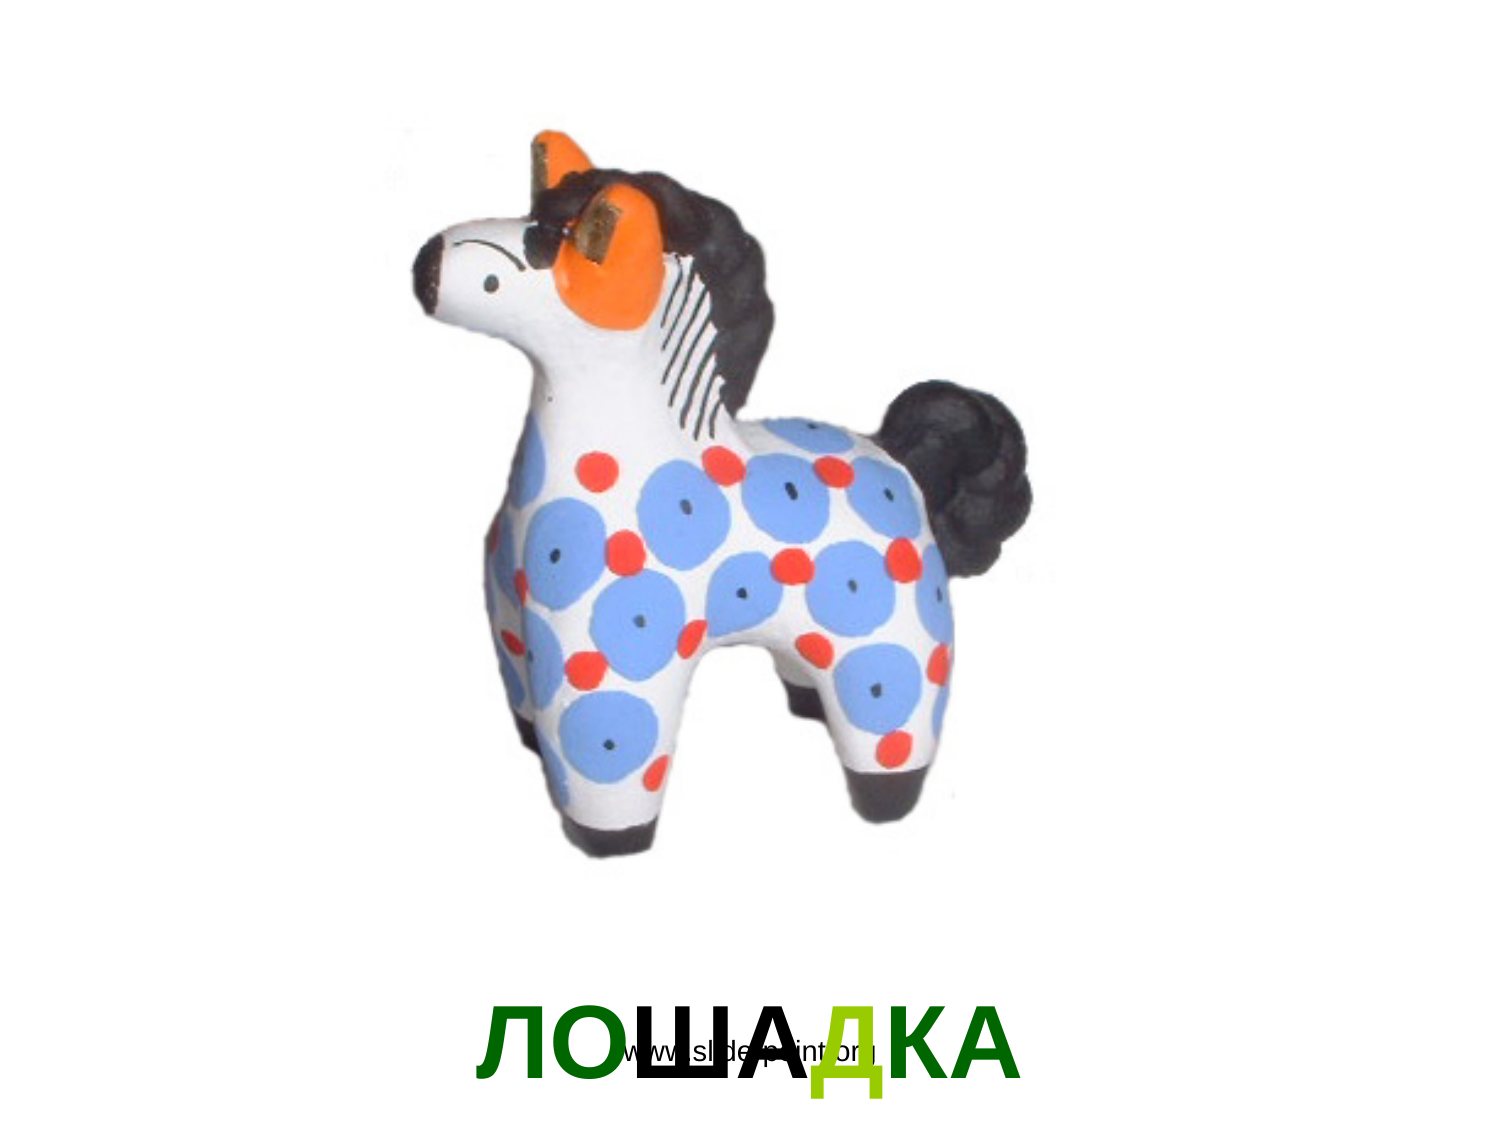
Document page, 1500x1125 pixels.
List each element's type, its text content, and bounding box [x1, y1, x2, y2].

picture [349, 74, 1117, 901]
text_box ЛОШАДКА [0, 948, 1500, 1124]
footer www.sliderpoint.org [512, 1024, 988, 1103]
